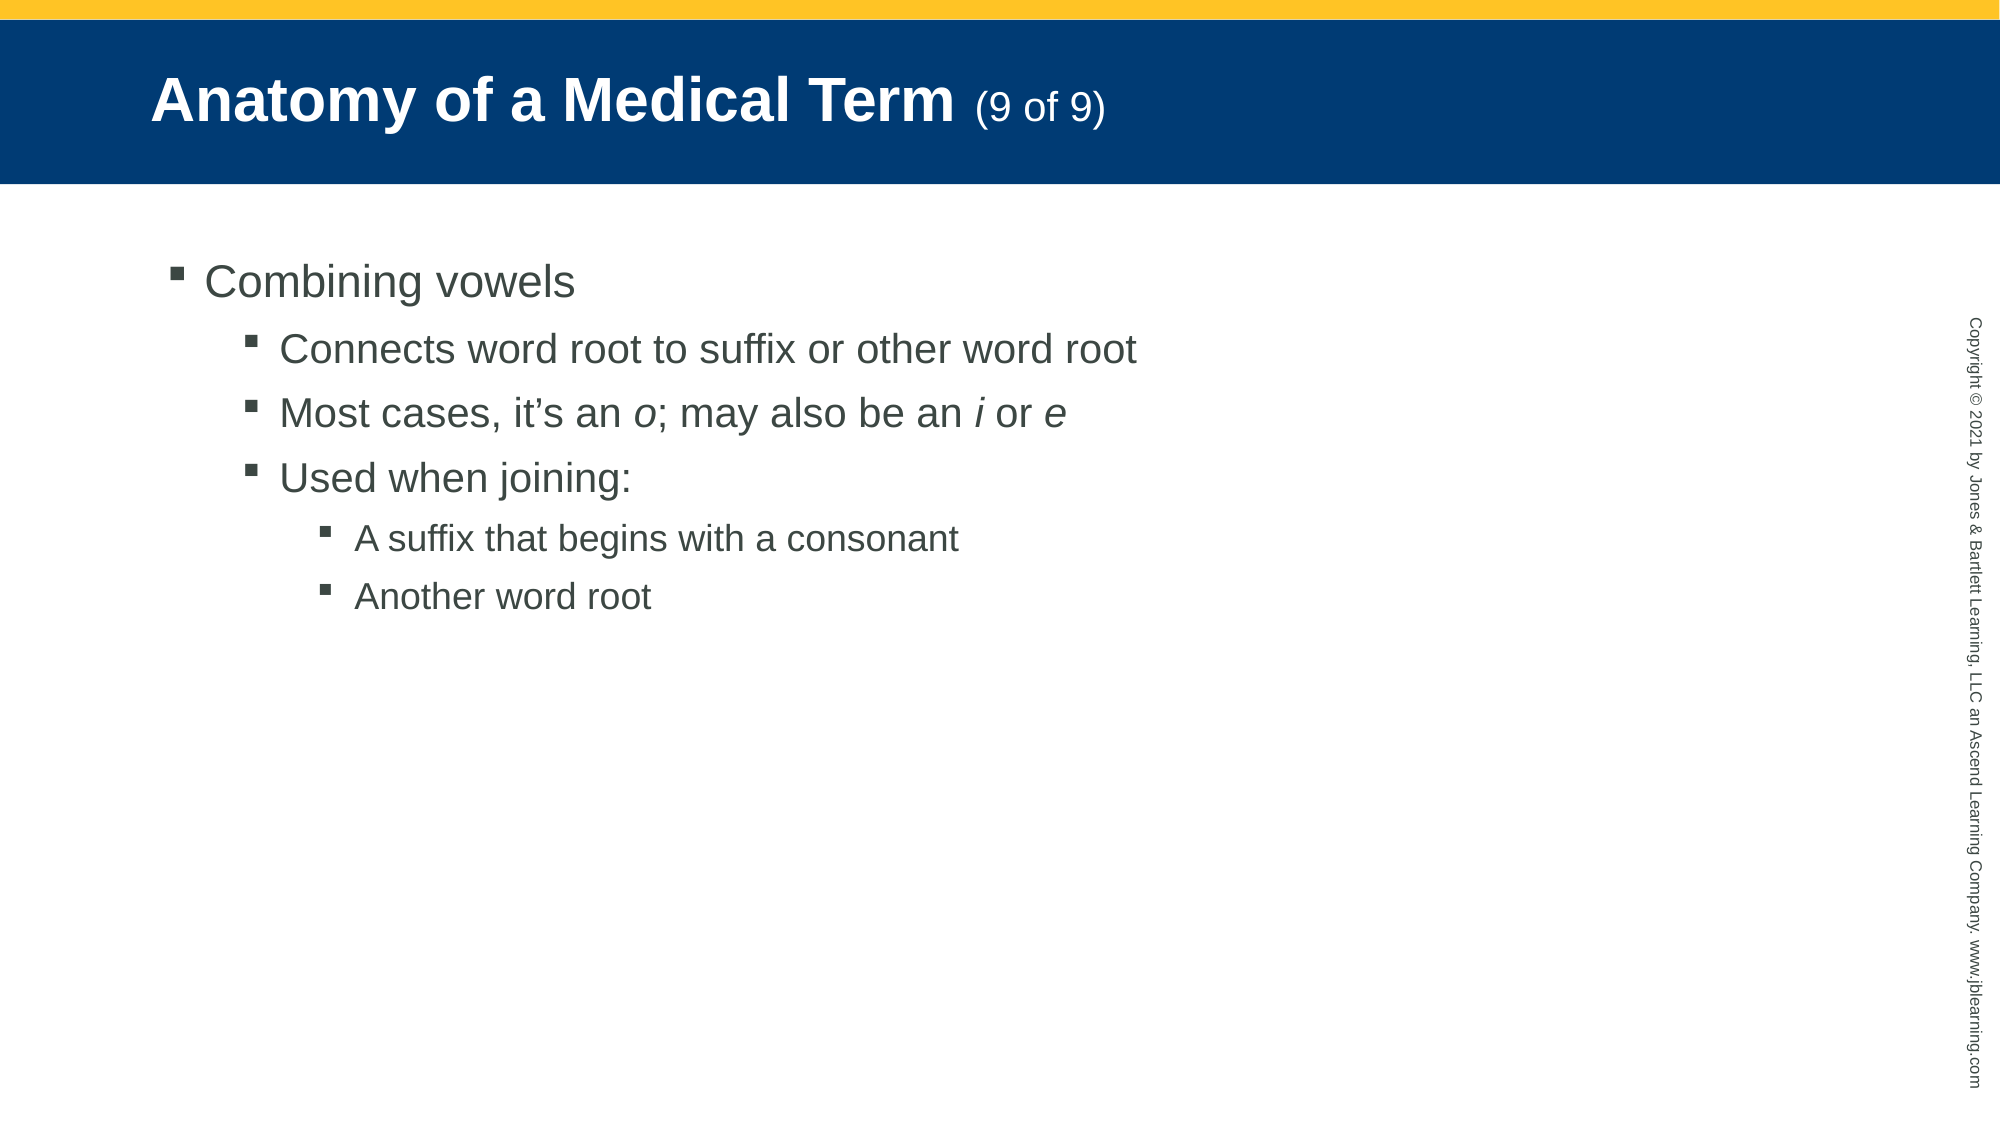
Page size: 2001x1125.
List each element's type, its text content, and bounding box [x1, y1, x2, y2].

title Anatomy of a Medical Term (9 of 9) [0, 19, 2000, 185]
list Combining vowels Connects word root to suffix or other word root Most cases, it’s an o; may also be an i or e Used when joining: A suffix that begins with a consonant Another word root [151, 244, 1840, 1016]
